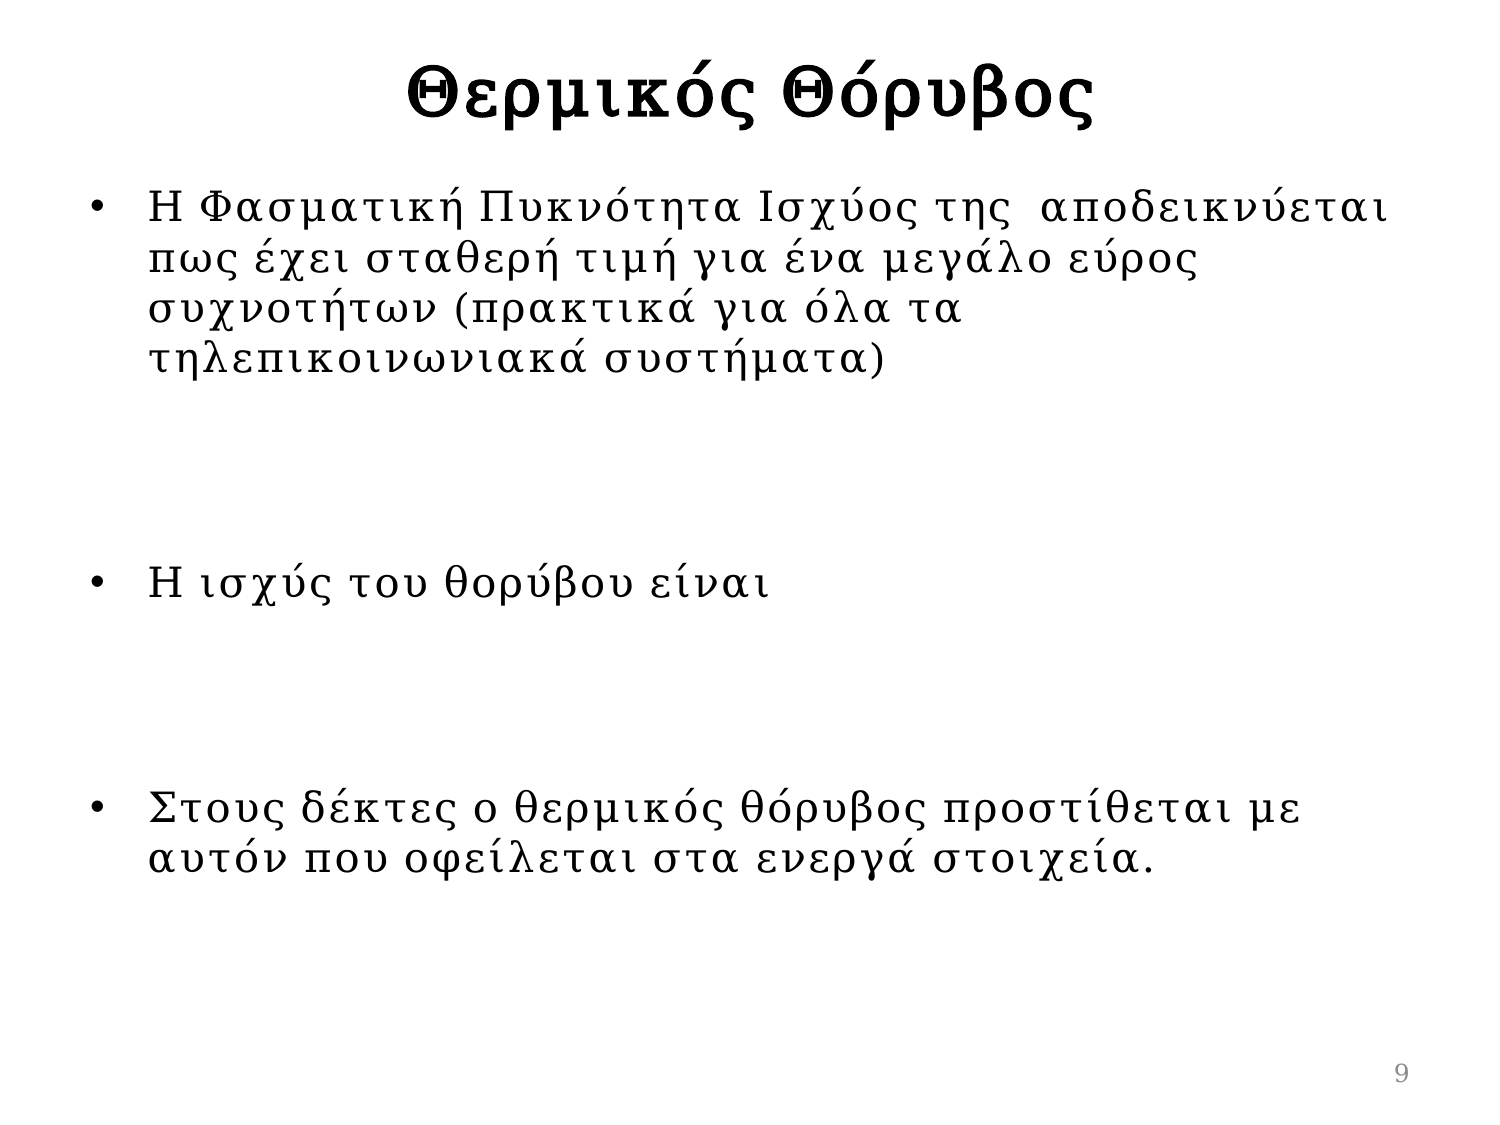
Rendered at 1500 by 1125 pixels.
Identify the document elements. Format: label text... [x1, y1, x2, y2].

slide_number 9 [1222, 1042, 1425, 1103]
title Θερμικός Θόρυβος [75, 19, 1425, 159]
